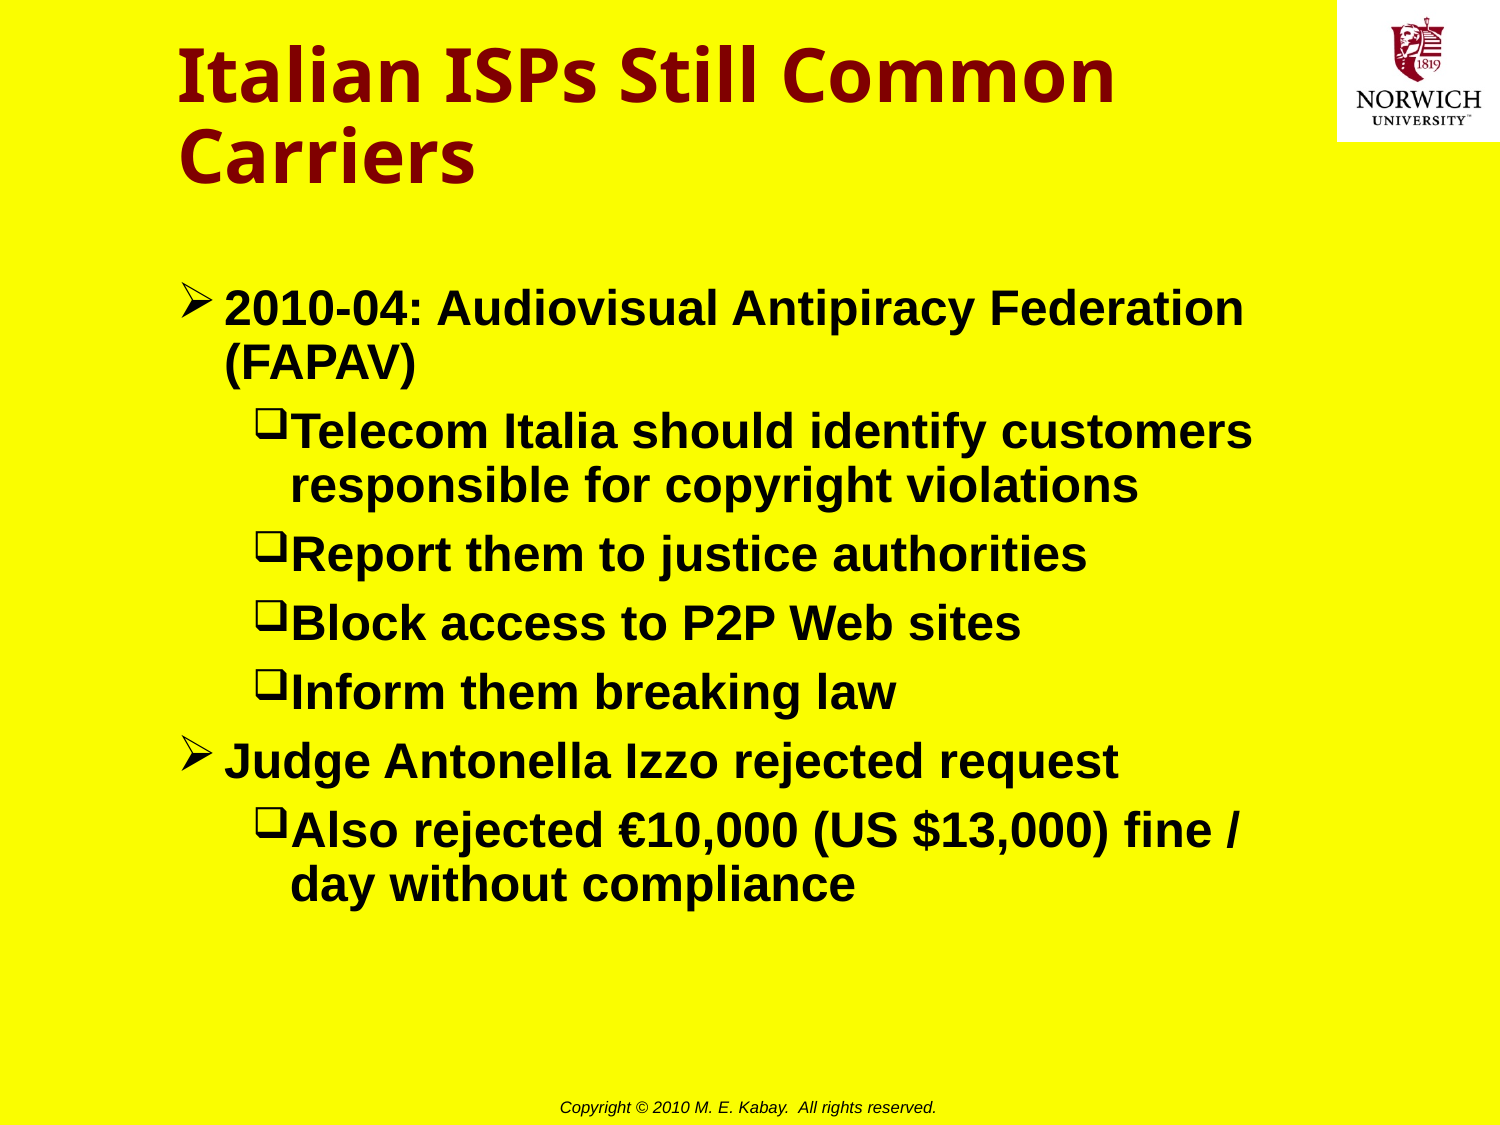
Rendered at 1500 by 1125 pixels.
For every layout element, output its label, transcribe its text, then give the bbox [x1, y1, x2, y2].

list 2010-04: Audiovisual Antipiracy Federation (FAPAV) Telecom Italia should identify customers responsible for copyright violations Report them to justice authorities Block access to P2P Web sites Inform them breaking law Judge Antonella Izzo rejected request Also rejected €10,000 (US $13,000) fine / day without compliance [161, 274, 1339, 1039]
title Italian ISPs Still Common Carriers [161, 24, 1339, 213]
picture [1337, 0, 1500, 142]
